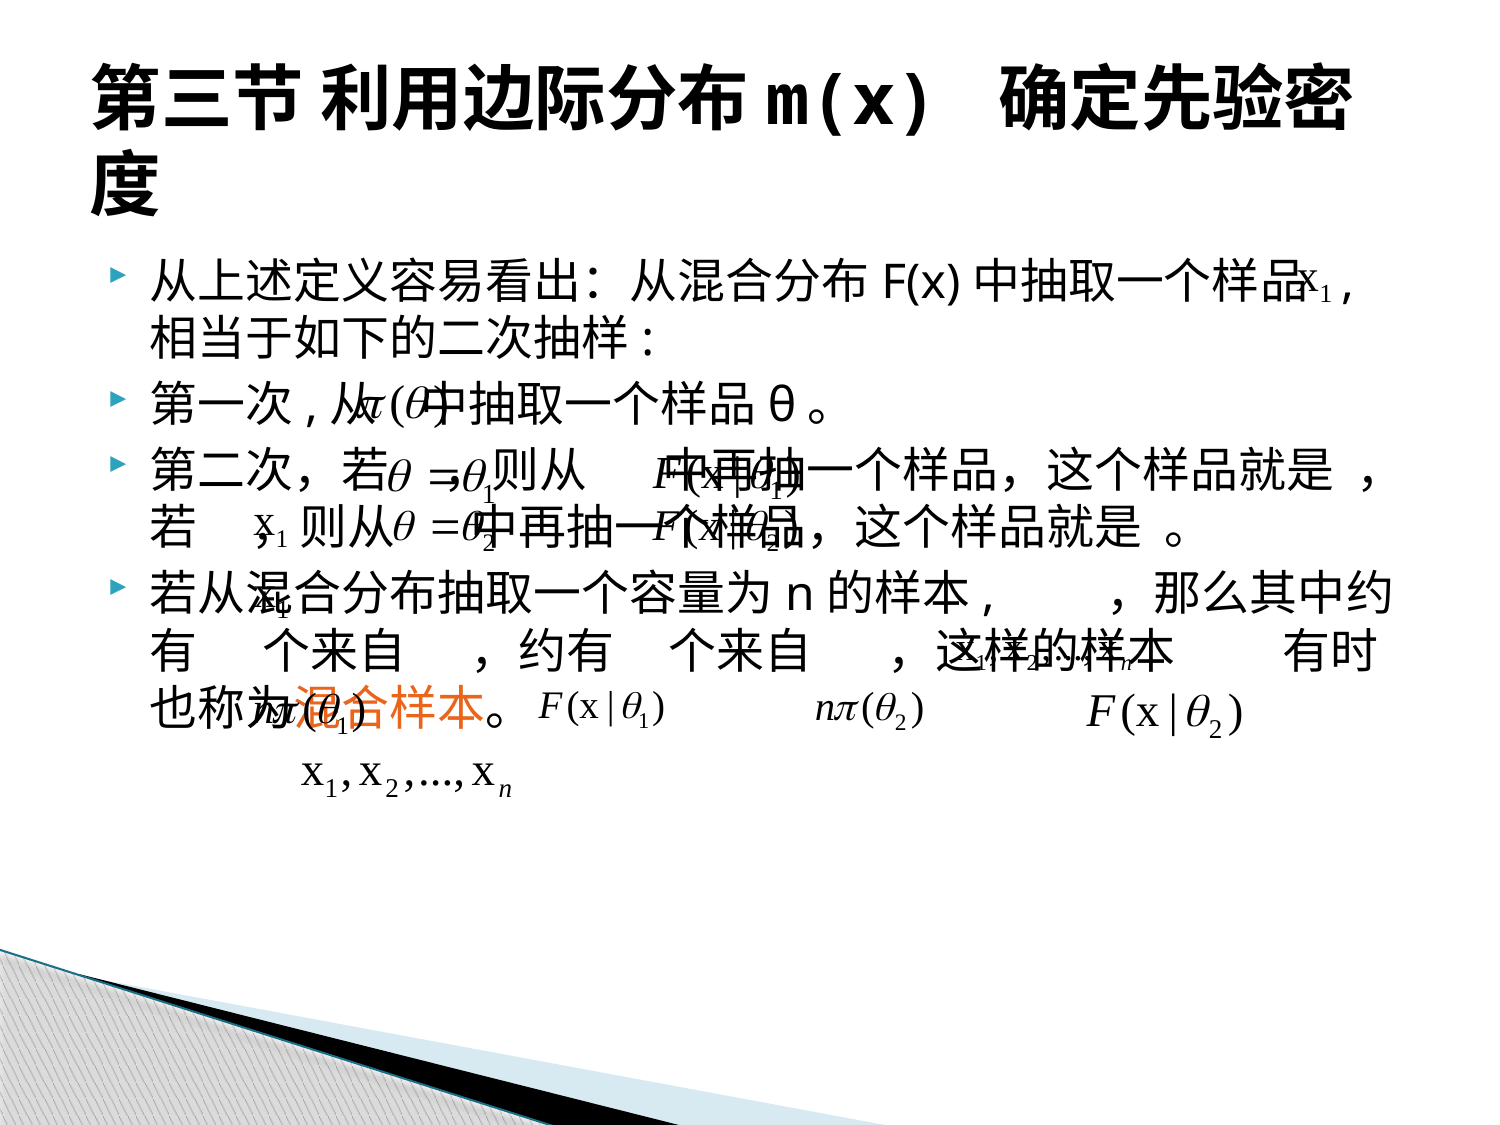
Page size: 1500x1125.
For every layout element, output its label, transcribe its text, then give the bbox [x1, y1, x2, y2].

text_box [808, 679, 931, 741]
title 第三节 利用边际分布m(x) 确定先验密度 [75, 45, 1425, 233]
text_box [644, 496, 806, 563]
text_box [386, 496, 505, 563]
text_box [531, 679, 672, 739]
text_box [351, 374, 459, 439]
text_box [245, 679, 374, 746]
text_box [1077, 679, 1251, 751]
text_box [245, 562, 296, 631]
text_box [948, 620, 1139, 681]
list 从上述定义容易看出：从混合分布F(x)中抽取一个样品 ,相当于如下的二次抽样: 第一次,从 中抽取一个样品θ。 第二次，若 ，则从 中再抽一个样品，这个样品就是 ，若 ，则从 中再抽一个样品，这个样品就是 。 若从混合分布抽取一个容量为n的样本, ，那么其中约有 个来自 ，约有 个来自 ，这样的样本 有时也称为混合样本。 [75, 243, 1425, 1125]
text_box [245, 491, 294, 558]
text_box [644, 441, 809, 501]
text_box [380, 444, 505, 516]
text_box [1288, 245, 1338, 314]
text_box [292, 738, 520, 809]
